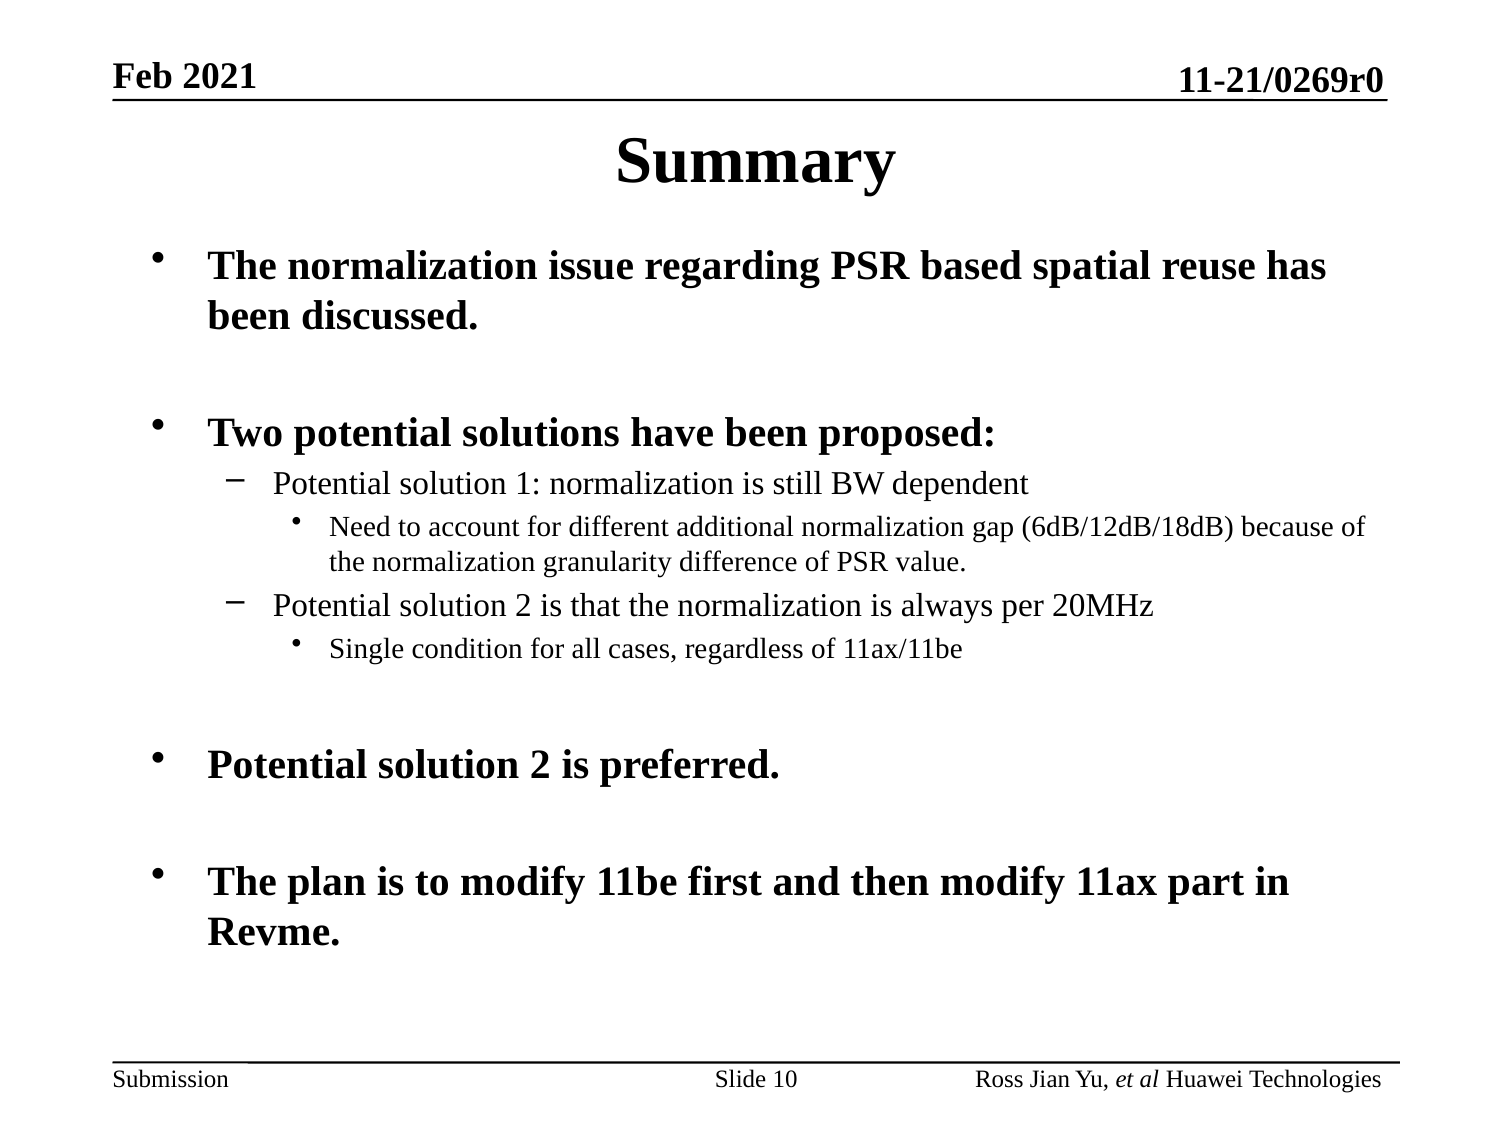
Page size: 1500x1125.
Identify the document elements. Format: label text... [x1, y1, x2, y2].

list The normalization issue regarding PSR based spatial reuse has been discussed. Two potential solutions have been proposed: Potential solution 1: normalization is still BW dependent Need to account for different additional normalization gap (6dB/12dB/18dB) because of the normalization granularity difference of PSR value. Potential solution 2 is that the normalization is always per 20MHz Single condition for all cases, regardless of 11ax/11be Potential solution 2 is preferred. The plan is to modify 11be first and then modify 11ax part in Revme. [135, 230, 1413, 1040]
title Summary [99, 112, 1413, 201]
slide_number Slide 10 [712, 1061, 800, 1093]
